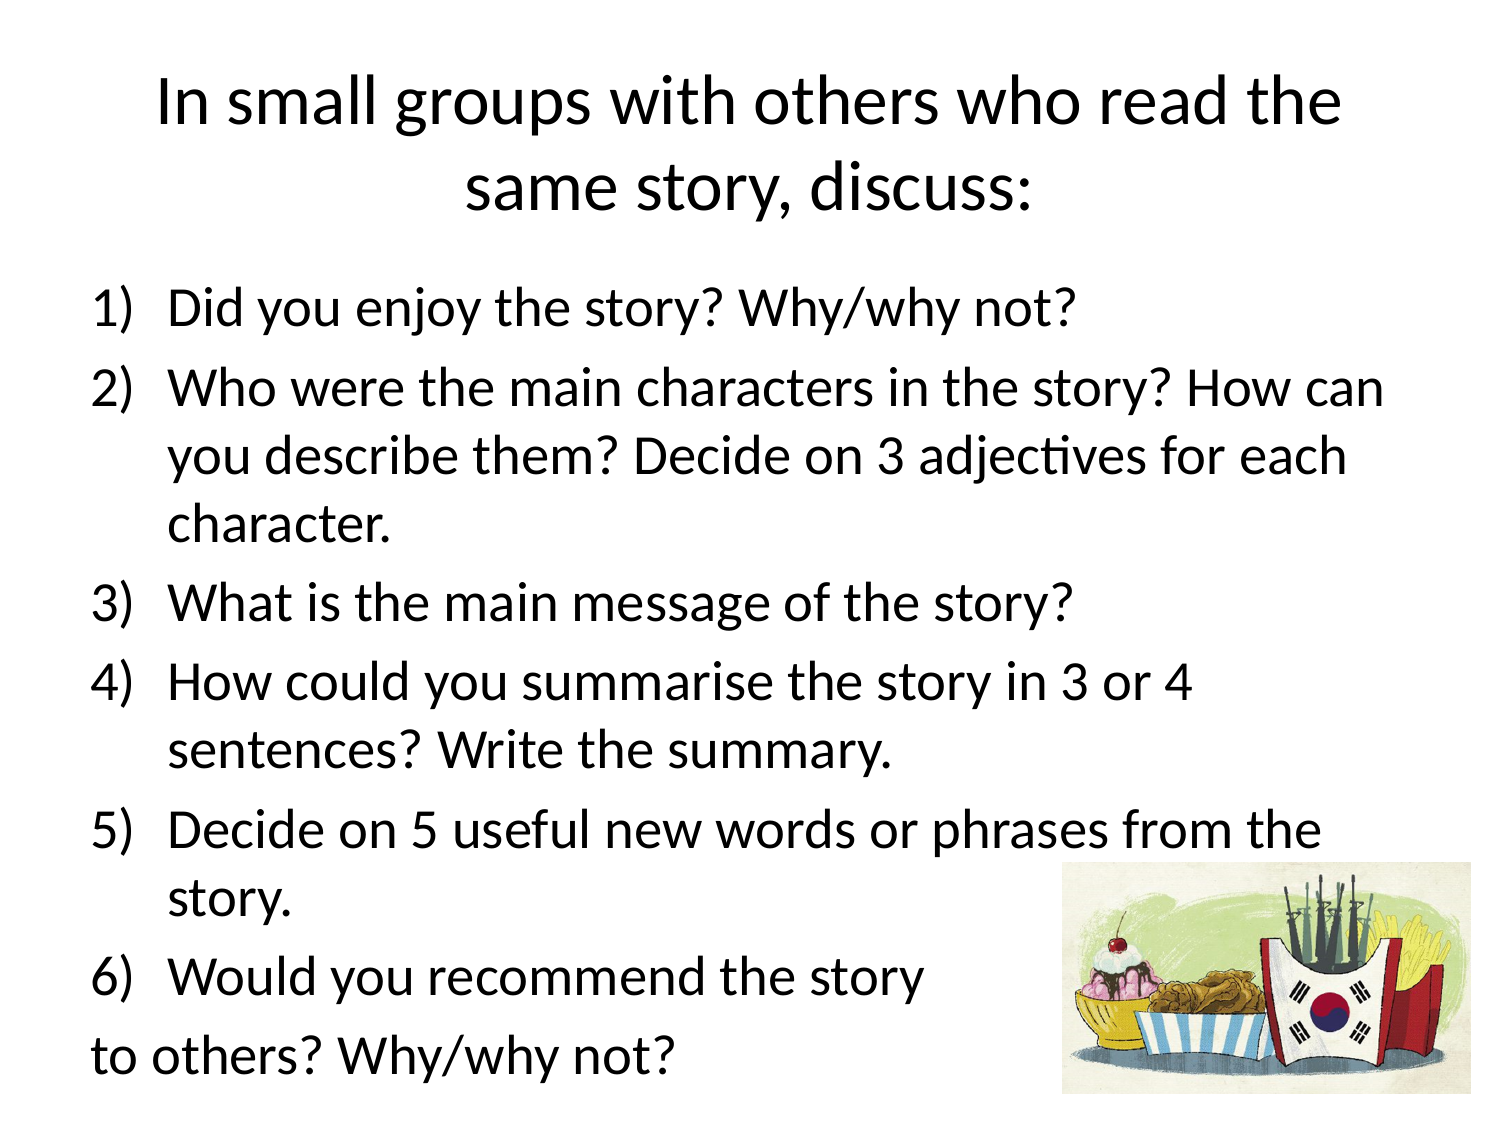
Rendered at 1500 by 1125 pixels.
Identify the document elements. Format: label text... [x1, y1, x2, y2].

title In small groups with others who read the same story, discuss: [75, 45, 1425, 233]
picture [1062, 862, 1471, 1095]
list Did you enjoy the story? Why/why not? Who were the main characters in the story? How can you describe them? Decide on 3 adjectives for each character. What is the main message of the story? How could you summarise the story in 3 or 4 sentences? Write the summary. Decide on 5 useful new words or phrases from the story. Would you recommend the story to others? Why/why not? [75, 262, 1471, 1094]
